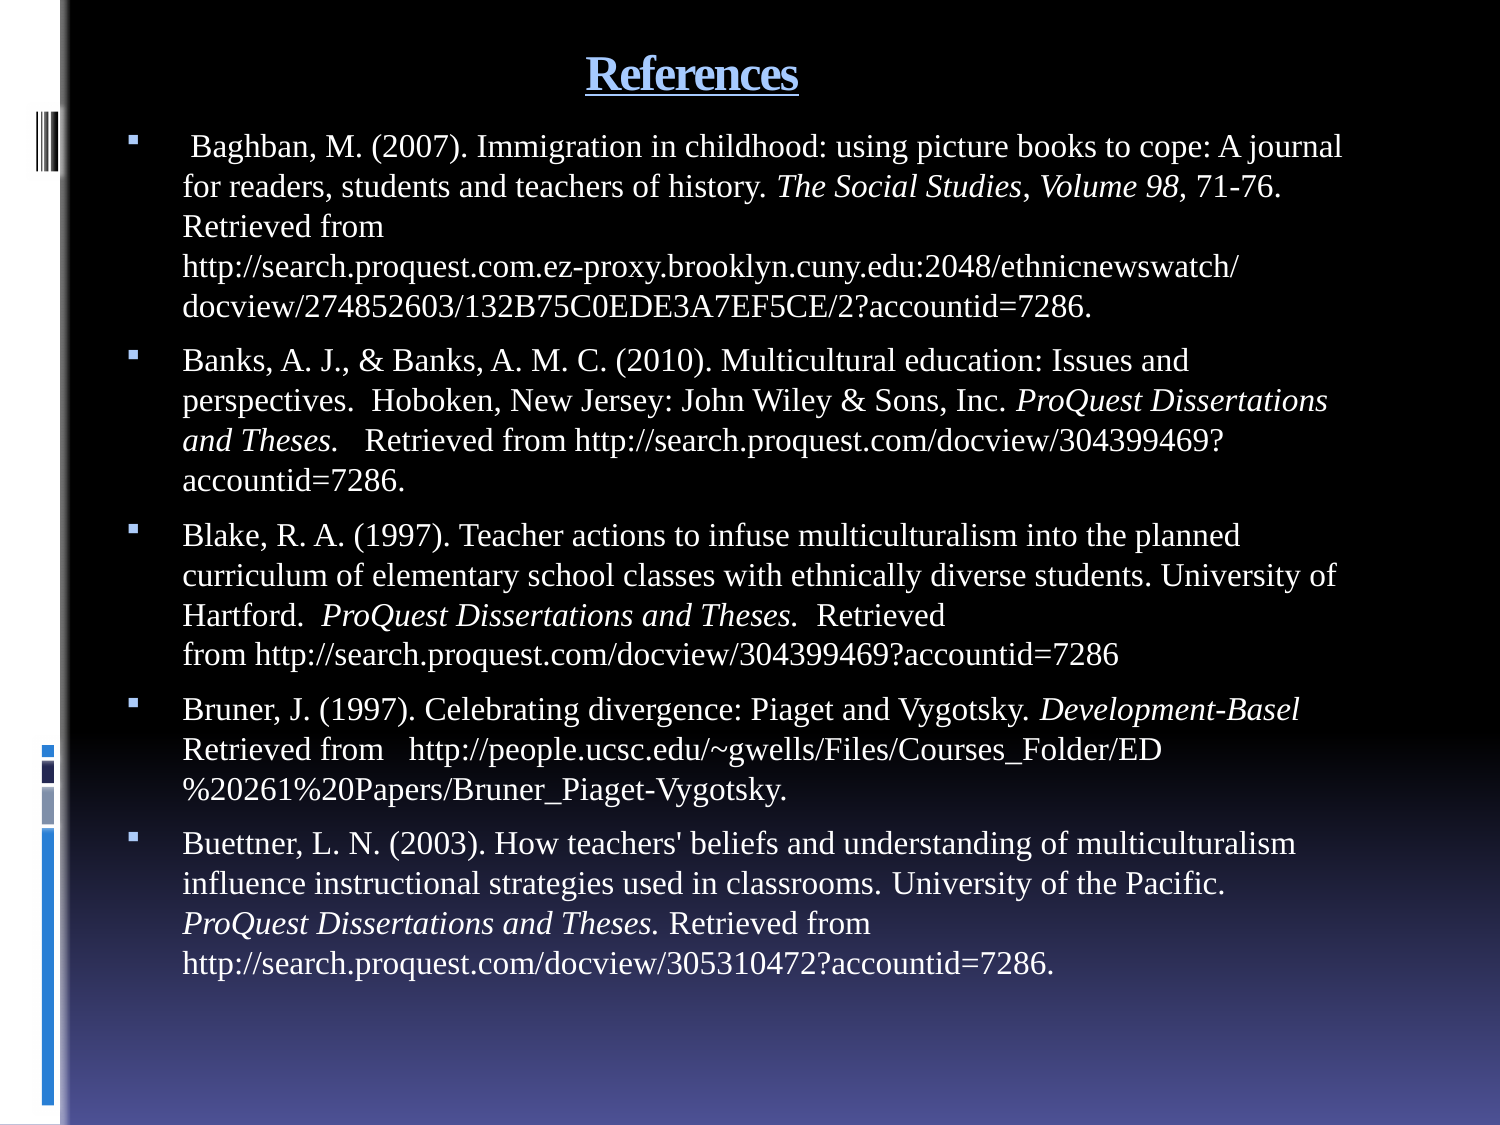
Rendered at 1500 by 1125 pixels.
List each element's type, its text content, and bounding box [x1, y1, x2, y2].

list Baghban, M. (2007). Immigration in childhood: using picture books to cope: A journal for readers, students and teachers of history. The Social Studies, Volume 98, 71-76. Retrieved from http://search.proquest.com.ez-proxy.brooklyn.cuny.edu:2048/ethnicnewswatch/docview/274852603/132B75C0EDE3A7EF5CE/2?accountid=7286. Banks, A. J., & Banks, A. M. C. (2010). Multicultural education: Issues and perspectives. Hoboken, New Jersey: John Wiley & Sons, Inc. ProQuest Dissertations and Theses. Retrieved from http://search.proquest.com/docview/304399469?accountid=7286. Blake, R. A. (1997). Teacher actions to infuse multiculturalism into the planned curriculum of elementary school classes with ethnically diverse students. University of Hartford. ProQuest Dissertations and Theses. Retrieved from http://search.proquest.com/docview/304399469?accountid=7286 Bruner, J. (1997). Celebrating divergence: Piaget and Vygotsky. Development-Basel Retrieved from http://people.ucsc.edu/~gwells/Files/Courses_Folder/ED%20261%20Papers/Bruner_Piaget-Vygotsky. Buettner, L. N. (2003). How teachers' beliefs and understanding of multiculturalism influence instructional strategies used in classrooms. University of the Pacific. ProQuest Dissertations and Theses. Retrieved from http://search.proquest.com/docview/305310472?accountid=7286. [99, 62, 1375, 1025]
title References [99, 0, 1375, 62]
